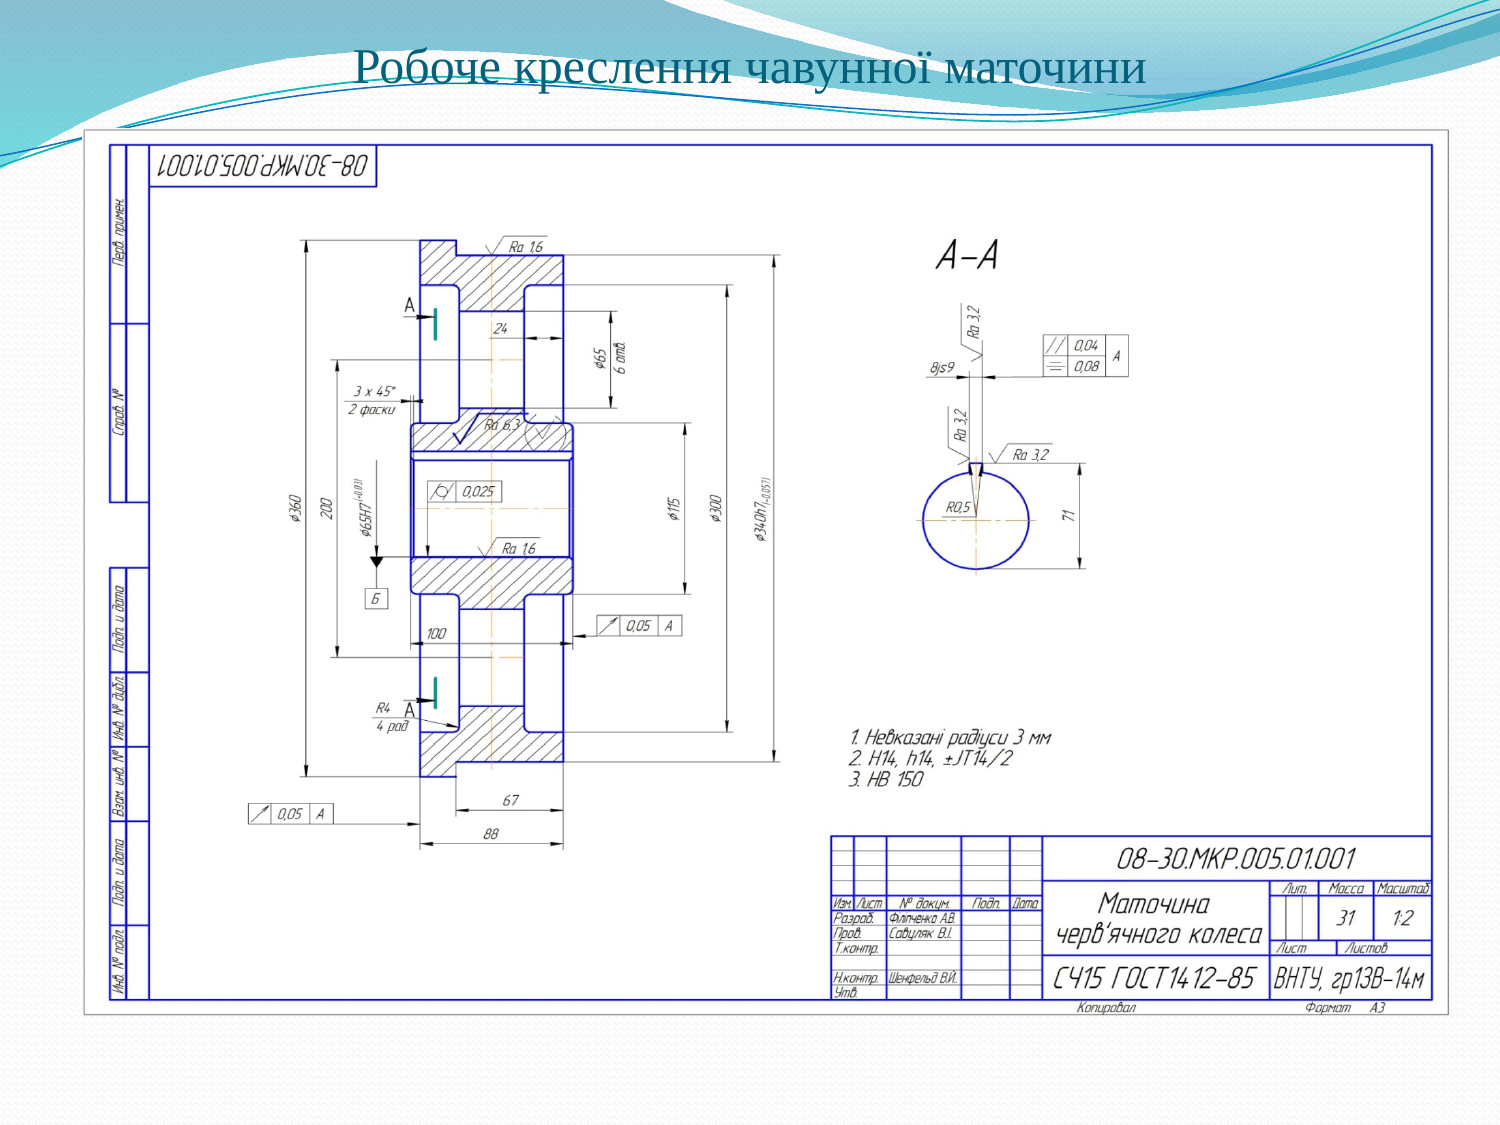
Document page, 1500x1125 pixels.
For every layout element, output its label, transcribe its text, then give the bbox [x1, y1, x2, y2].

title Робоче креслення чавунної маточини [75, 0, 1425, 94]
picture [81, 128, 1451, 1017]
